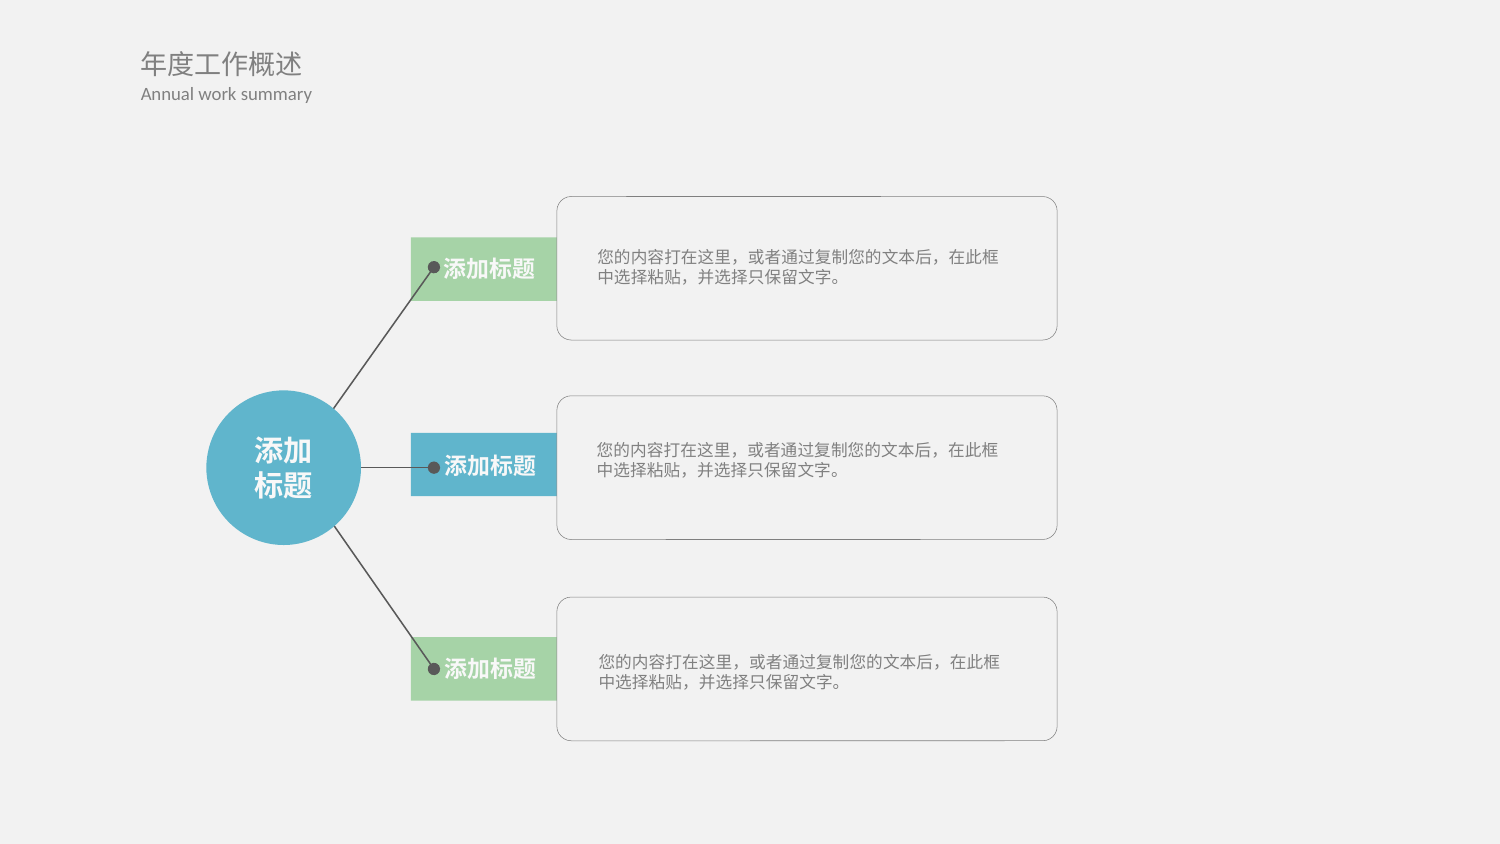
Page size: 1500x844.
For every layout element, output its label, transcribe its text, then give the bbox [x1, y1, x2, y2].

text_box 添加 标题 [206, 390, 361, 546]
text_box [410, 475, 556, 497]
text_box 添加标题 [434, 647, 556, 689]
text_box 您的内容打在这里，或者通过复制您的文本后，在此框中选择粘贴，并选择只保留文字。 [586, 421, 1023, 499]
text_box 您的内容打在这里，或者通过复制您的文本后，在此框中选择粘贴，并选择只保留文字。 [587, 228, 1023, 306]
text_box 添加标题 [434, 445, 556, 487]
text_box [410, 638, 556, 701]
text_box [414, 637, 556, 663]
text_box [556, 597, 1058, 741]
text_box 添加标题 [433, 247, 556, 289]
text_box [410, 432, 556, 467]
text_box [410, 237, 556, 298]
text_box [412, 273, 556, 301]
text_box 您的内容打在这里，或者通过复制您的文本后，在此框中选择粘贴，并选择只保留文字。 [588, 633, 1025, 711]
text_box [333, 261, 441, 408]
text_box [556, 395, 1058, 540]
text_box [334, 526, 441, 676]
text_box [556, 196, 1058, 341]
